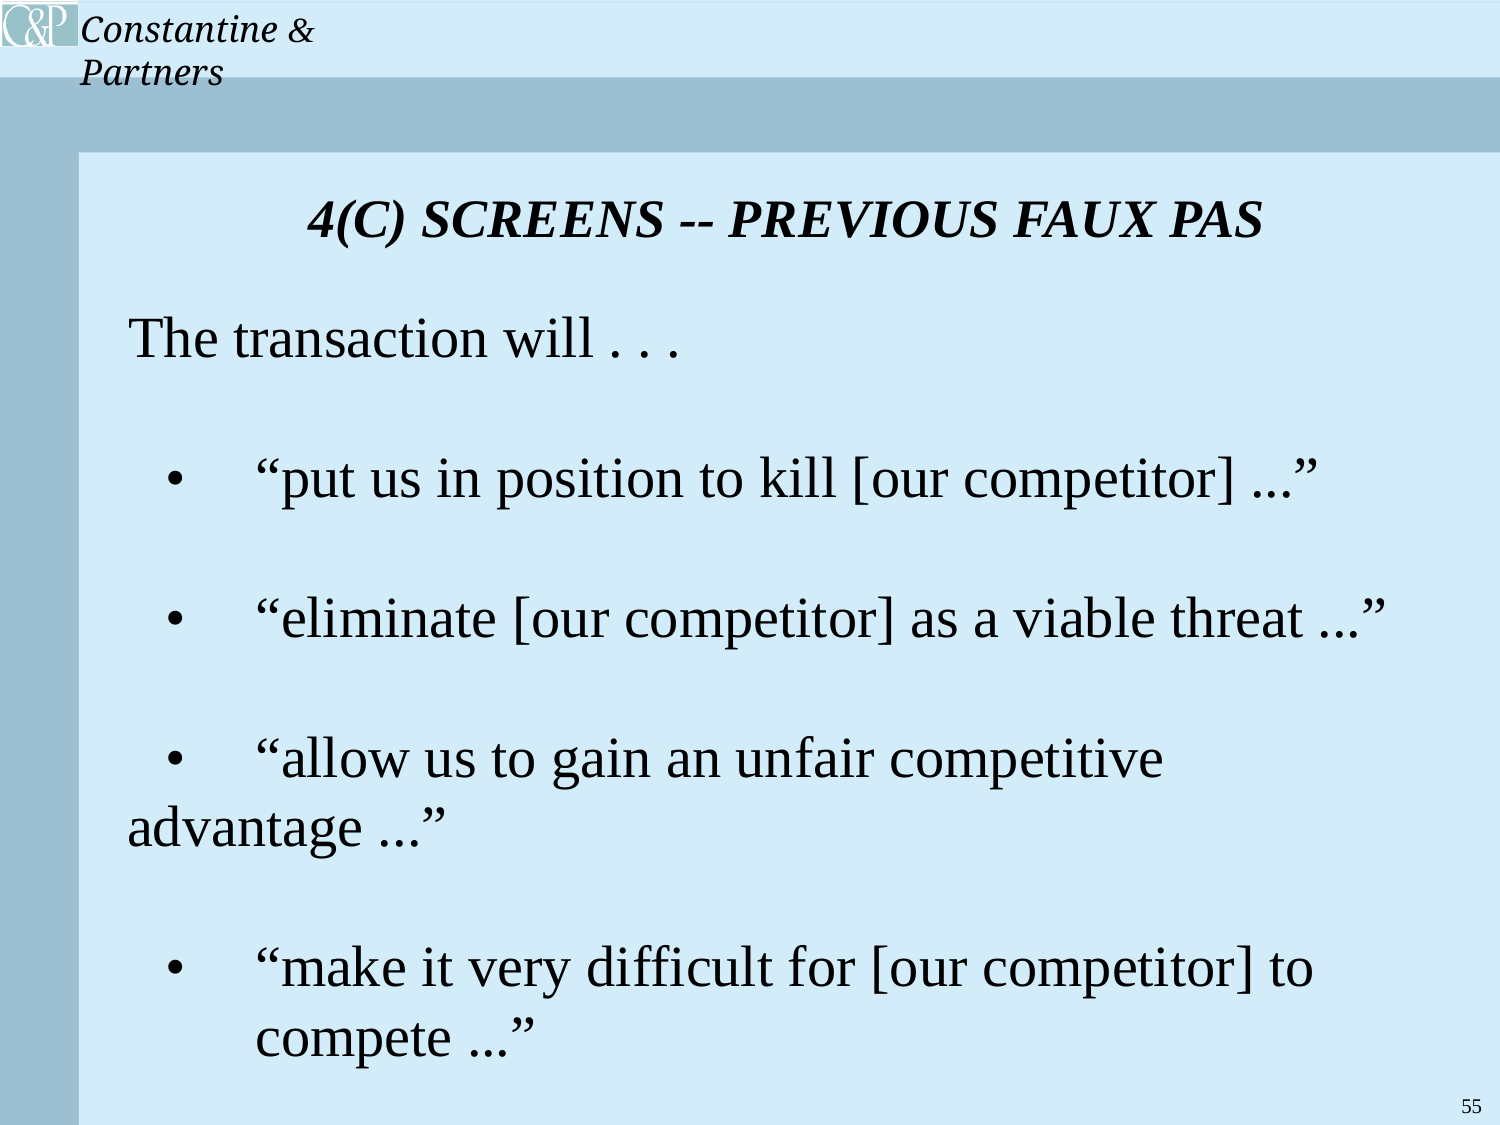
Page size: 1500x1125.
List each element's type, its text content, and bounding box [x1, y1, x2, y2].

text_box The transaction will . . . • “put us in position to kill [our competitor] ...” • “eliminate [our competitor] as a viable threat ...” • “allow us to gain an unfair competitive advantage ...” • “make it very difficult for [our competitor] to compete ...” [74, 291, 1500, 1076]
text_box 4(C) SCREENS -- PREVIOUS FAUX PAS [74, 121, 1500, 257]
